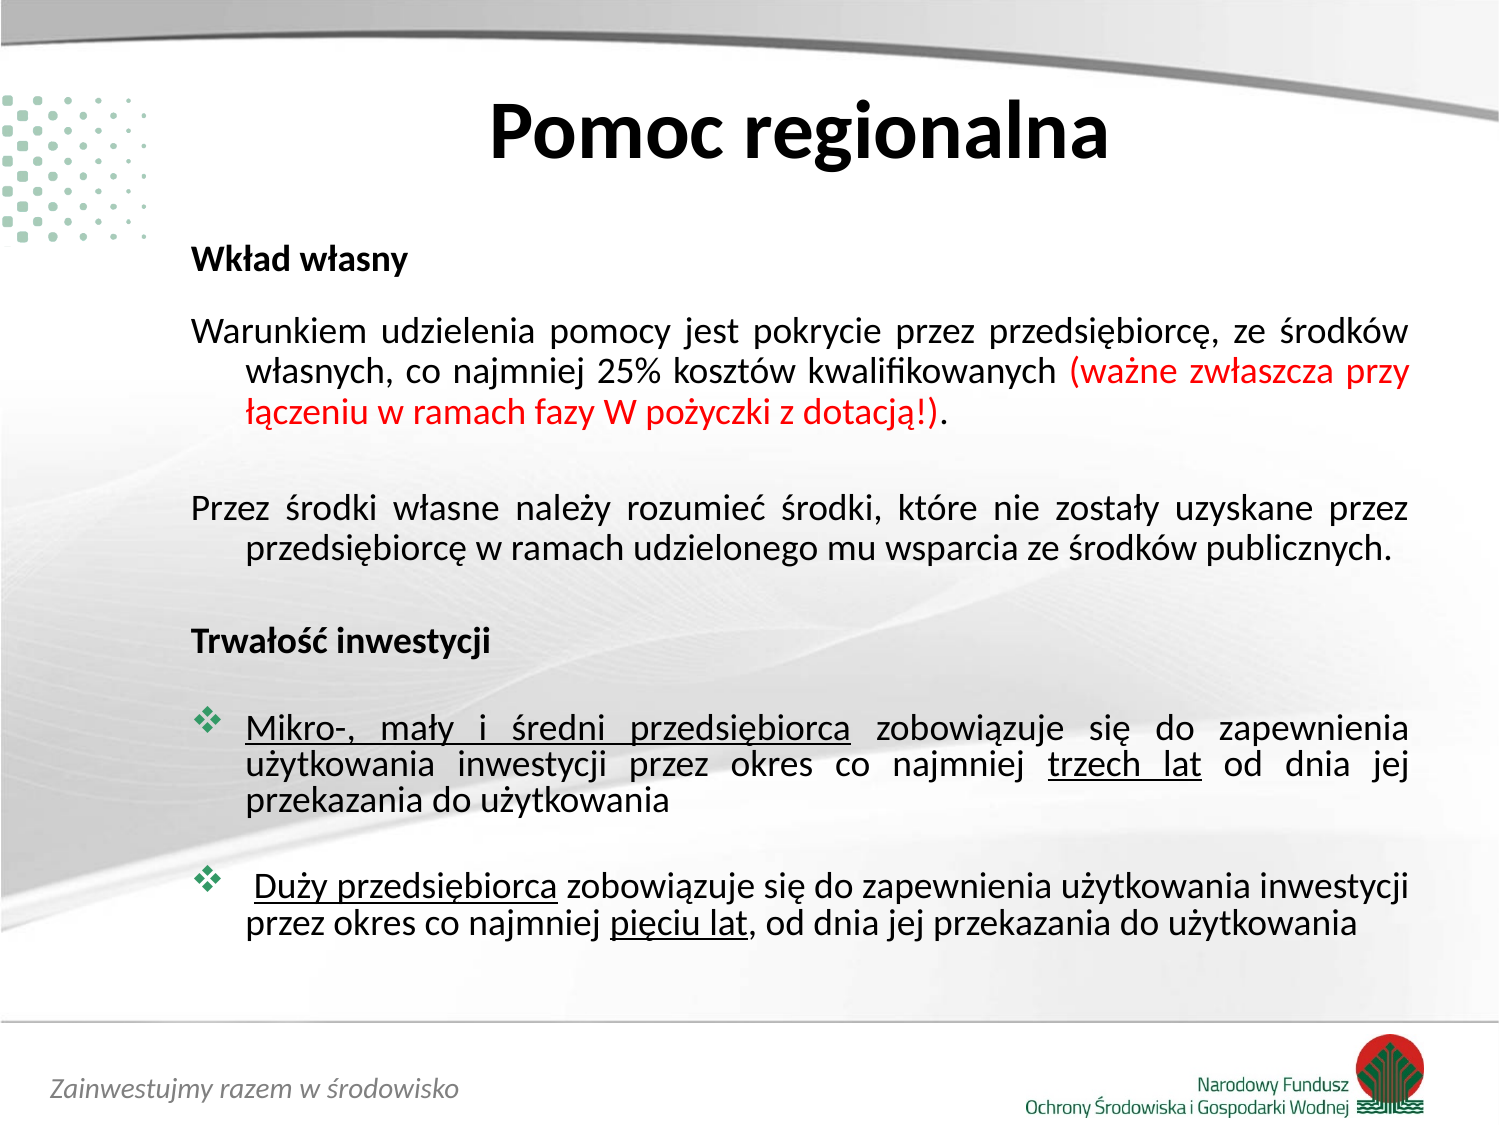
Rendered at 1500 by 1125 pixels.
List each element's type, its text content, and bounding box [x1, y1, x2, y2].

title Pomoc regionalna [175, 42, 1425, 207]
picture [1026, 1034, 1424, 1118]
list Wkład własny Warunkiem udzielenia pomocy jest pokrycie przez przedsiębiorcę, ze środków własnych, co najmniej 25% kosztów kwalifikowanych (ważne zwłaszcza przy łączeniu w ramach fazy W pożyczki z dotacją!). Przez środki własne należy rozumieć środki, które nie zostały uzyskane przez przedsiębiorcę w ramach udzielonego mu wsparcia ze środków publicznych. Trwałość inwestycji Mikro-, mały i średni przedsiębiorca zobowiązuje się do zapewnienia użytkowania inwestycji przez okres co najmniej trzech lat od dnia jej przekazania do użytkowania Duży przedsiębiorca zobowiązuje się do zapewnienia użytkowania inwestycji przez okres co najmniej pięciu lat, od dnia jej przekazania do użytkowania [175, 231, 1425, 994]
picture [0, 0, 1499, 1023]
